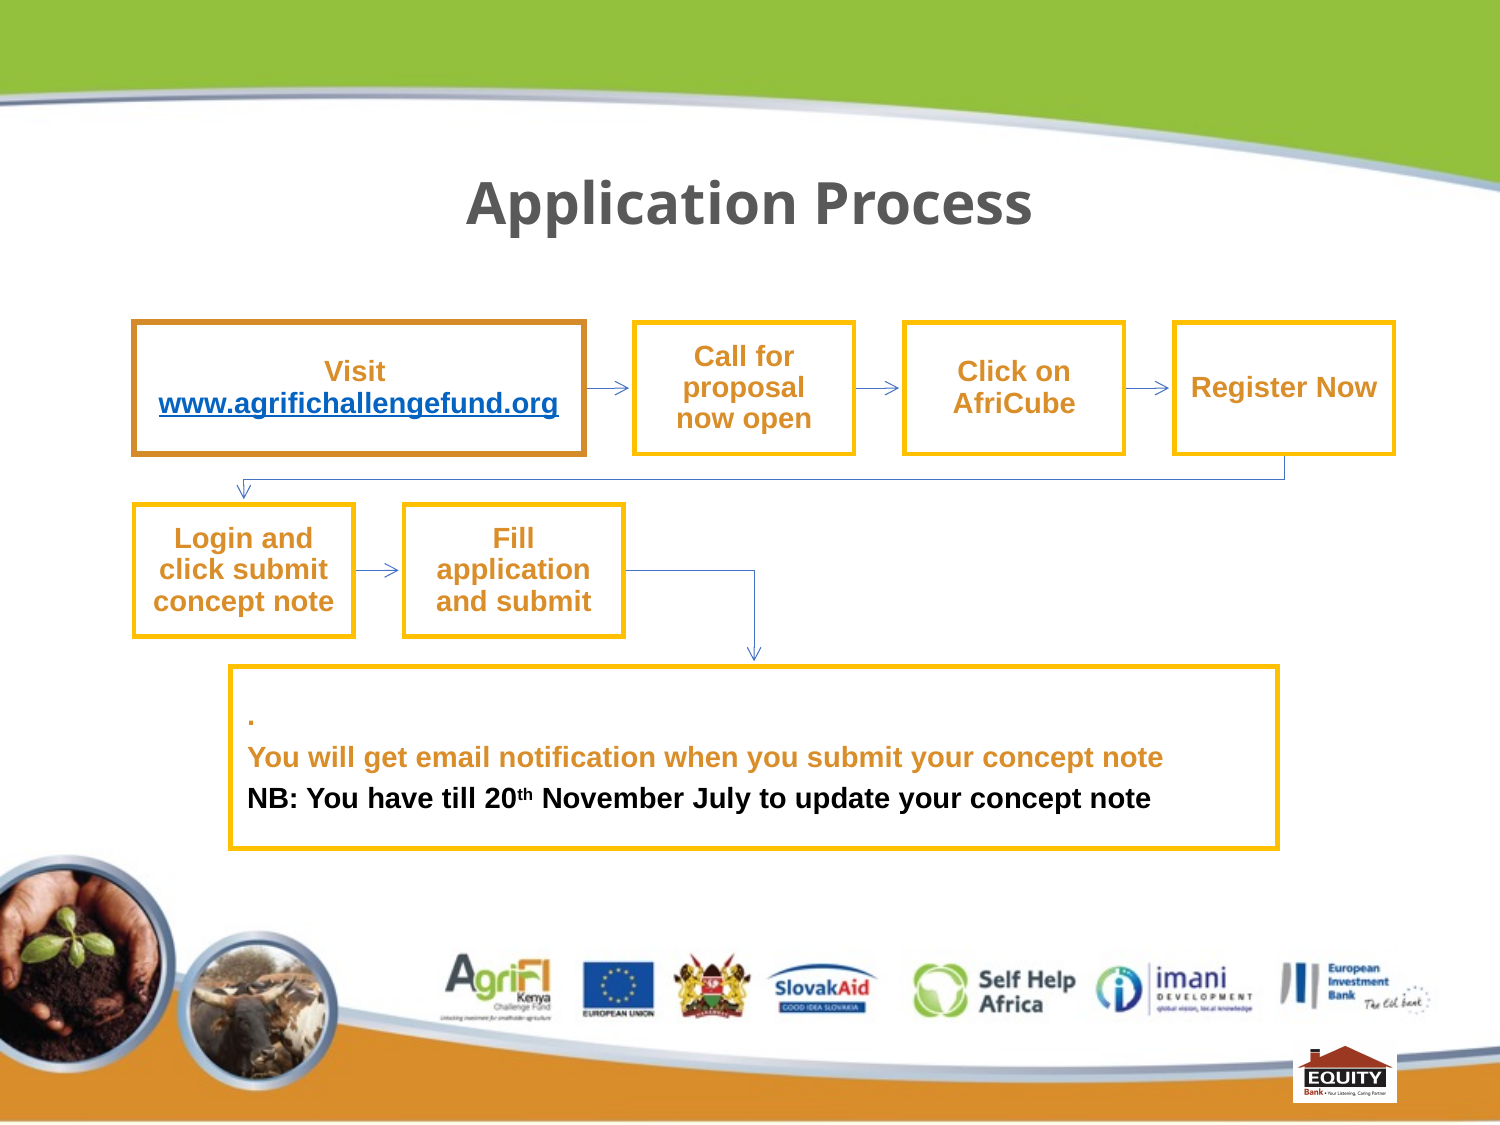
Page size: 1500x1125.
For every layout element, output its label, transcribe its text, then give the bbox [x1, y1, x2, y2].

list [103, 321, 1425, 870]
picture [0, 0, 1500, 1125]
title Application Process [103, 155, 1397, 257]
